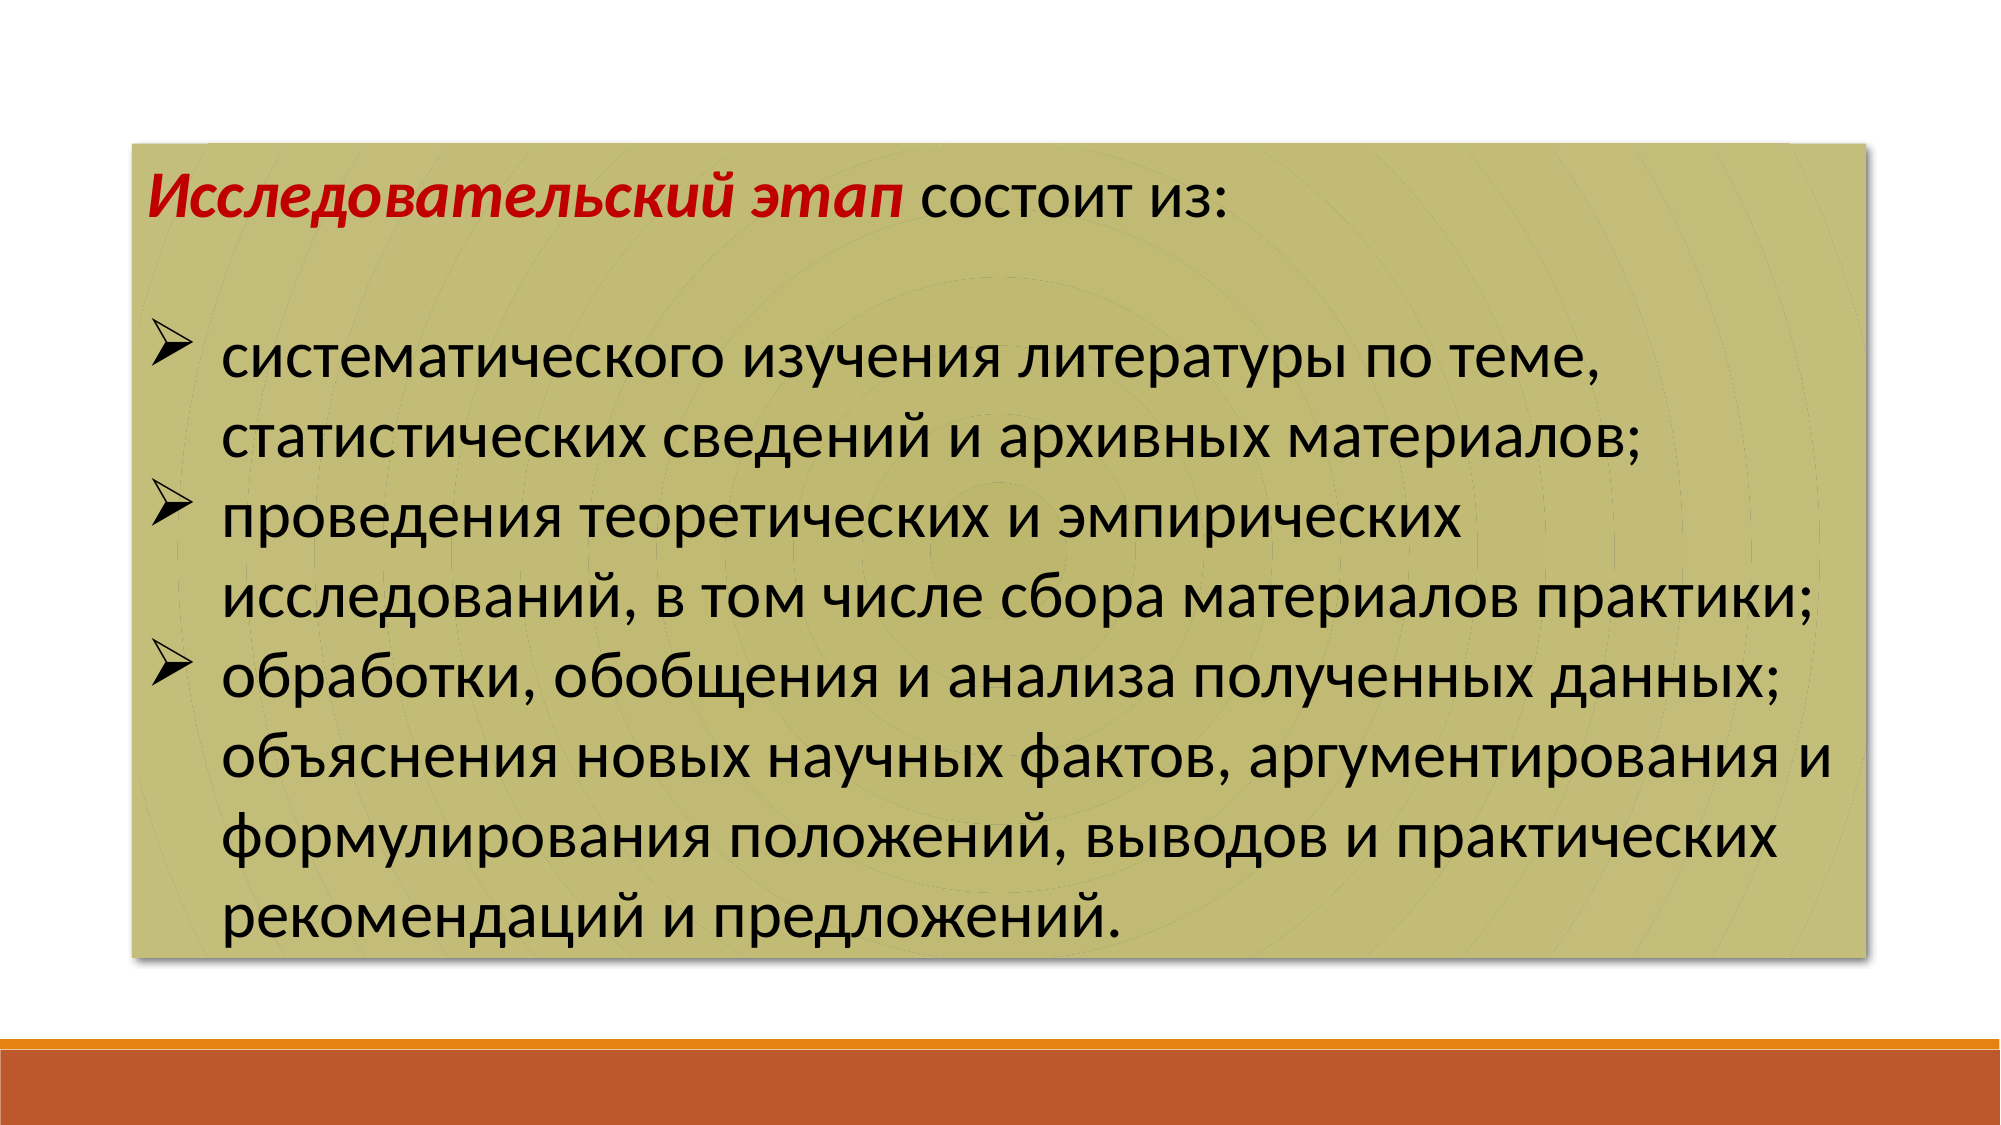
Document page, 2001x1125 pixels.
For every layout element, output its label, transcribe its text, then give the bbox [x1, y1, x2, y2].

text_box Исследовательский этап состоит из: систематического изучения литературы по теме, статистических сведений и архивных материалов; проведения теоретических и эмпирических исследований, в том числе сбора материалов практики; обработки, обобщения и анализа полученных данных; объяснения новых научных фактов, аргументирования и формулирования положений, выводов и практических рекомендаций и предложений. [131, 143, 1866, 958]
